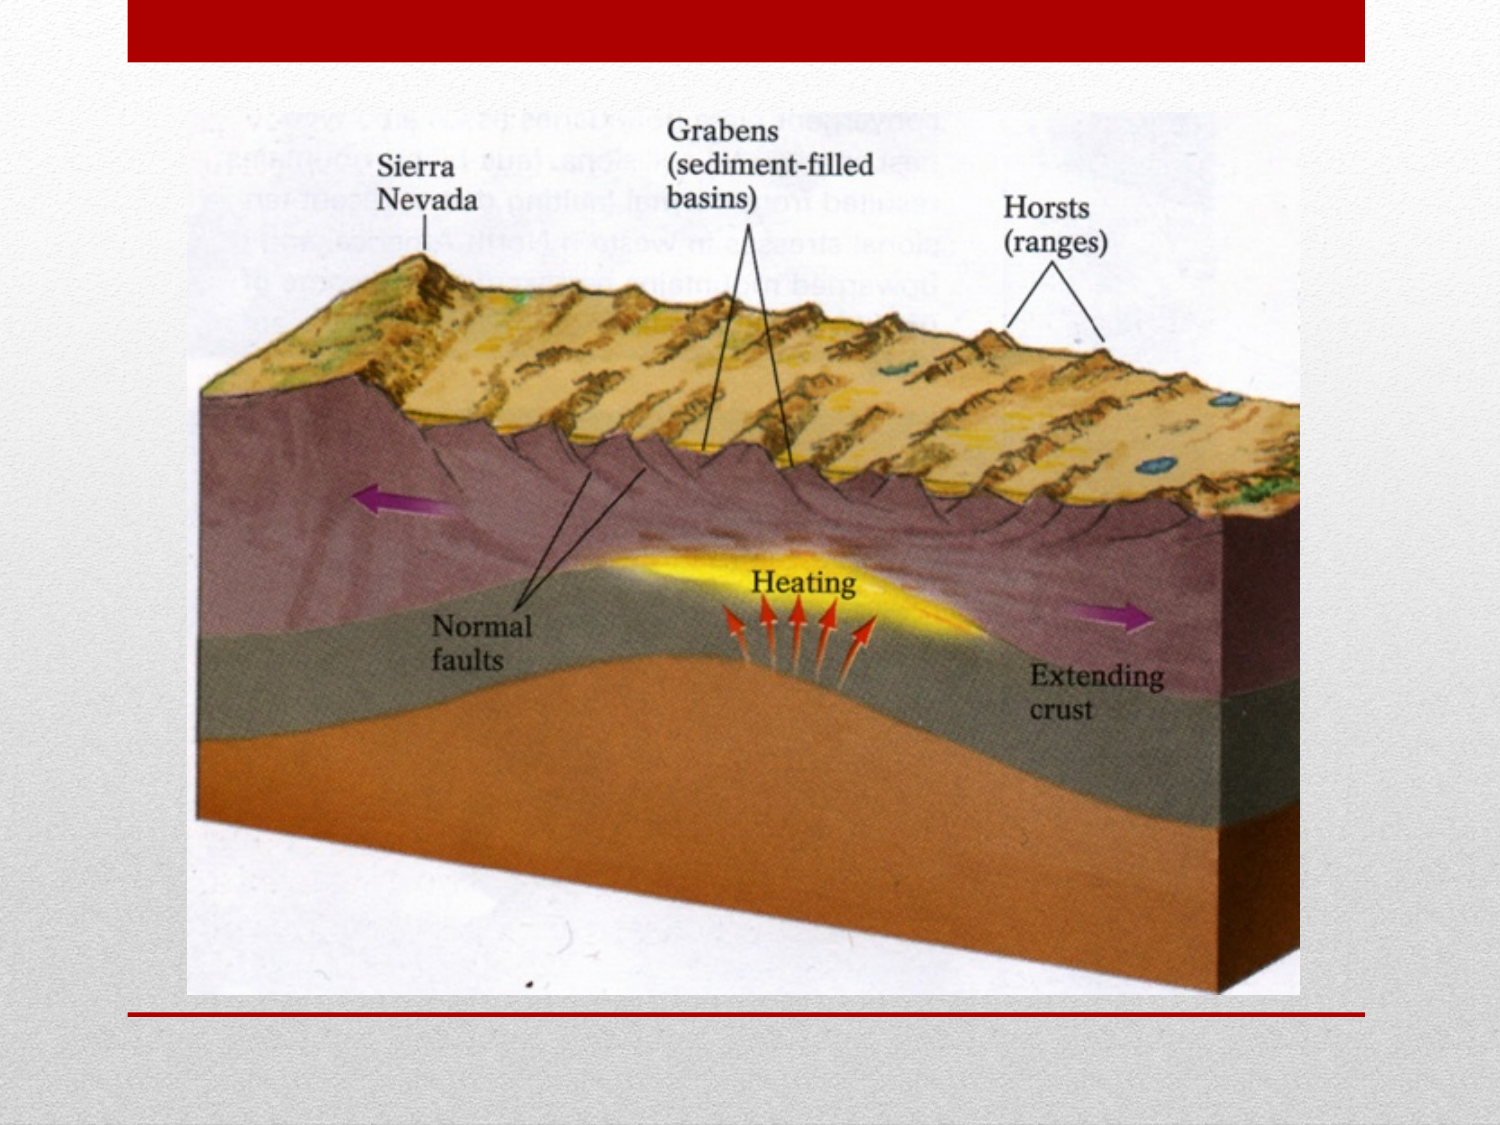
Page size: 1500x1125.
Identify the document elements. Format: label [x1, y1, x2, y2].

picture [186, 111, 1301, 996]
